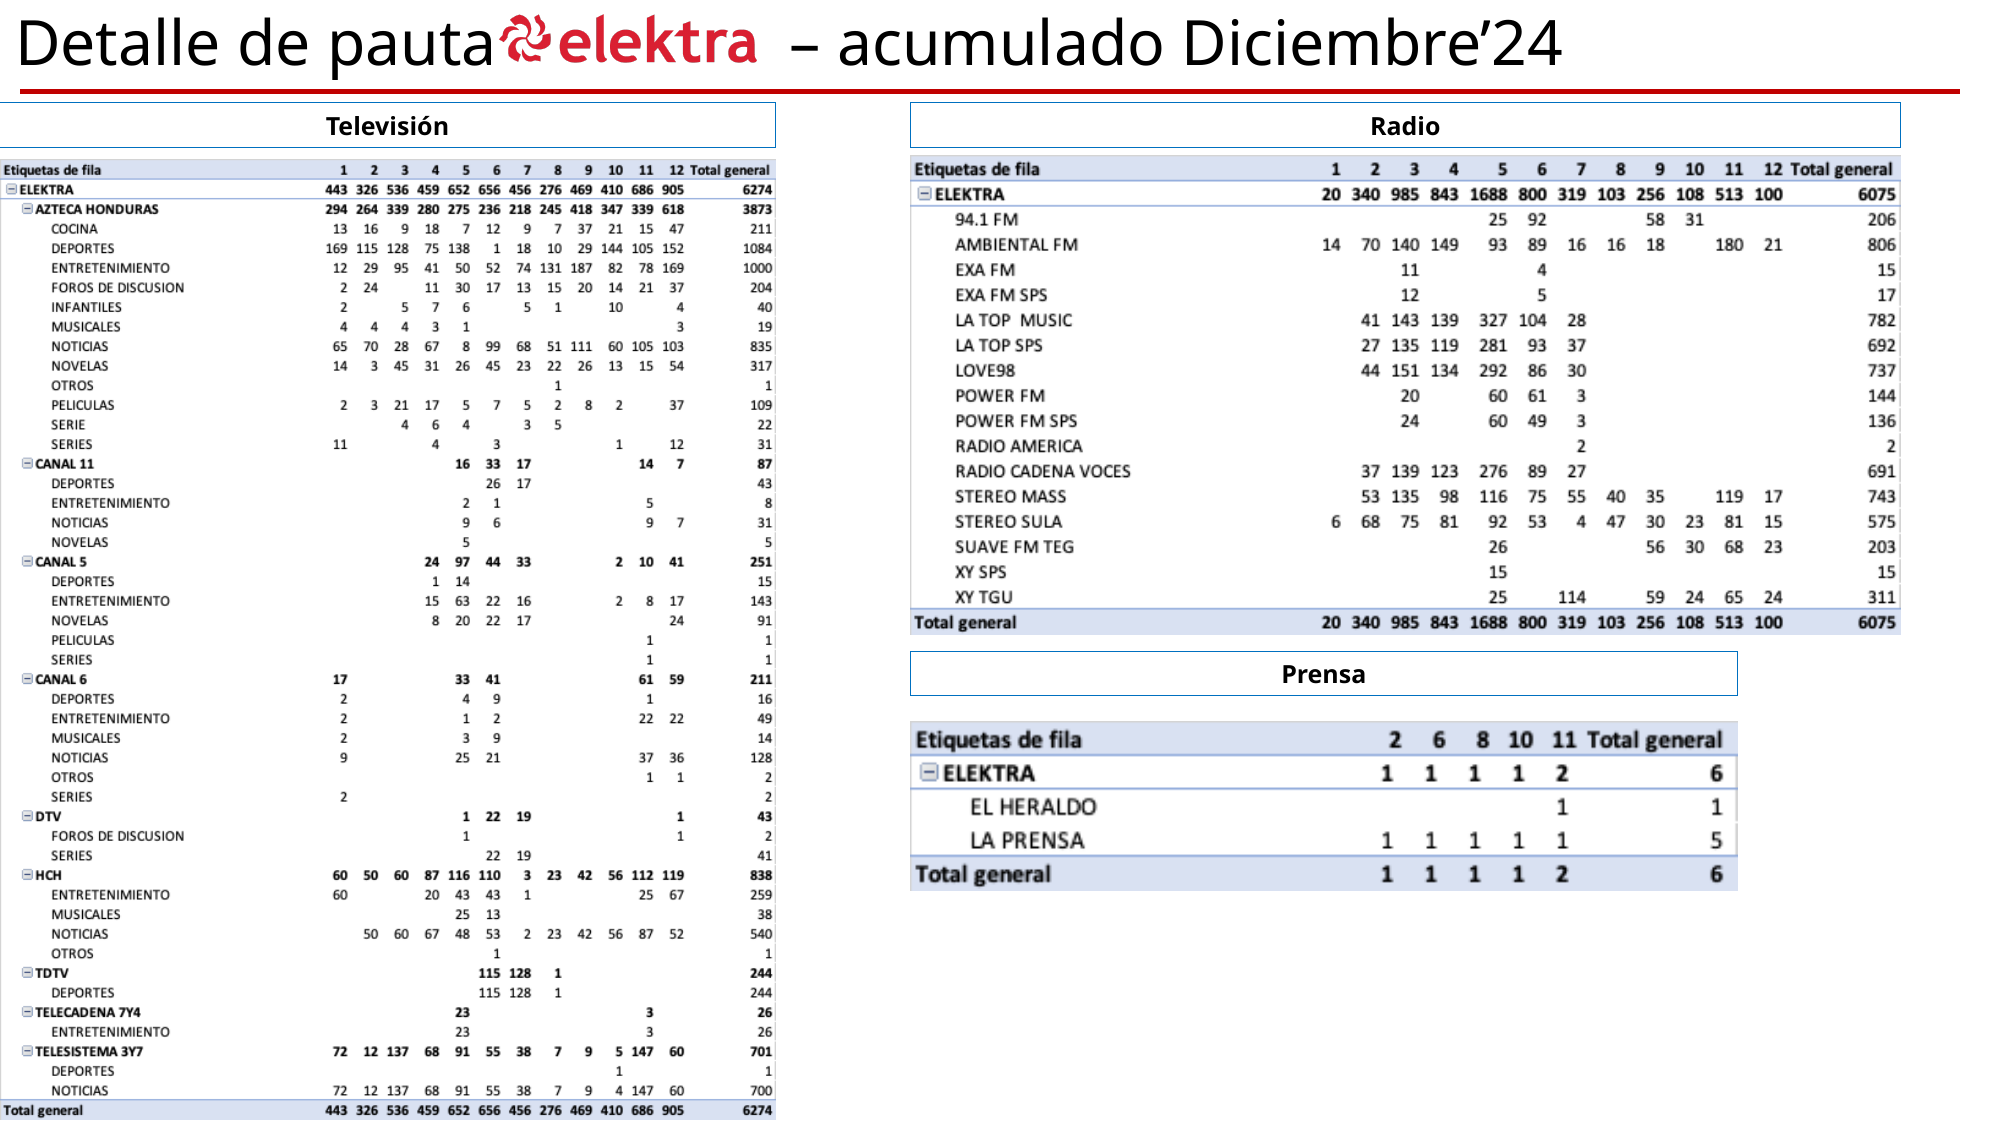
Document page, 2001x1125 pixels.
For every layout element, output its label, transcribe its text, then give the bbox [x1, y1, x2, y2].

picture [0, 159, 776, 1120]
picture [910, 155, 1901, 635]
text_box Televisión [0, 102, 776, 148]
picture [910, 721, 1738, 891]
text_box Radio [910, 102, 1901, 148]
text_box Detalle de pauta – acumulado Diciembre’24 [0, 0, 2000, 92]
text_box Prensa [910, 651, 1738, 696]
picture [494, 0, 895, 88]
